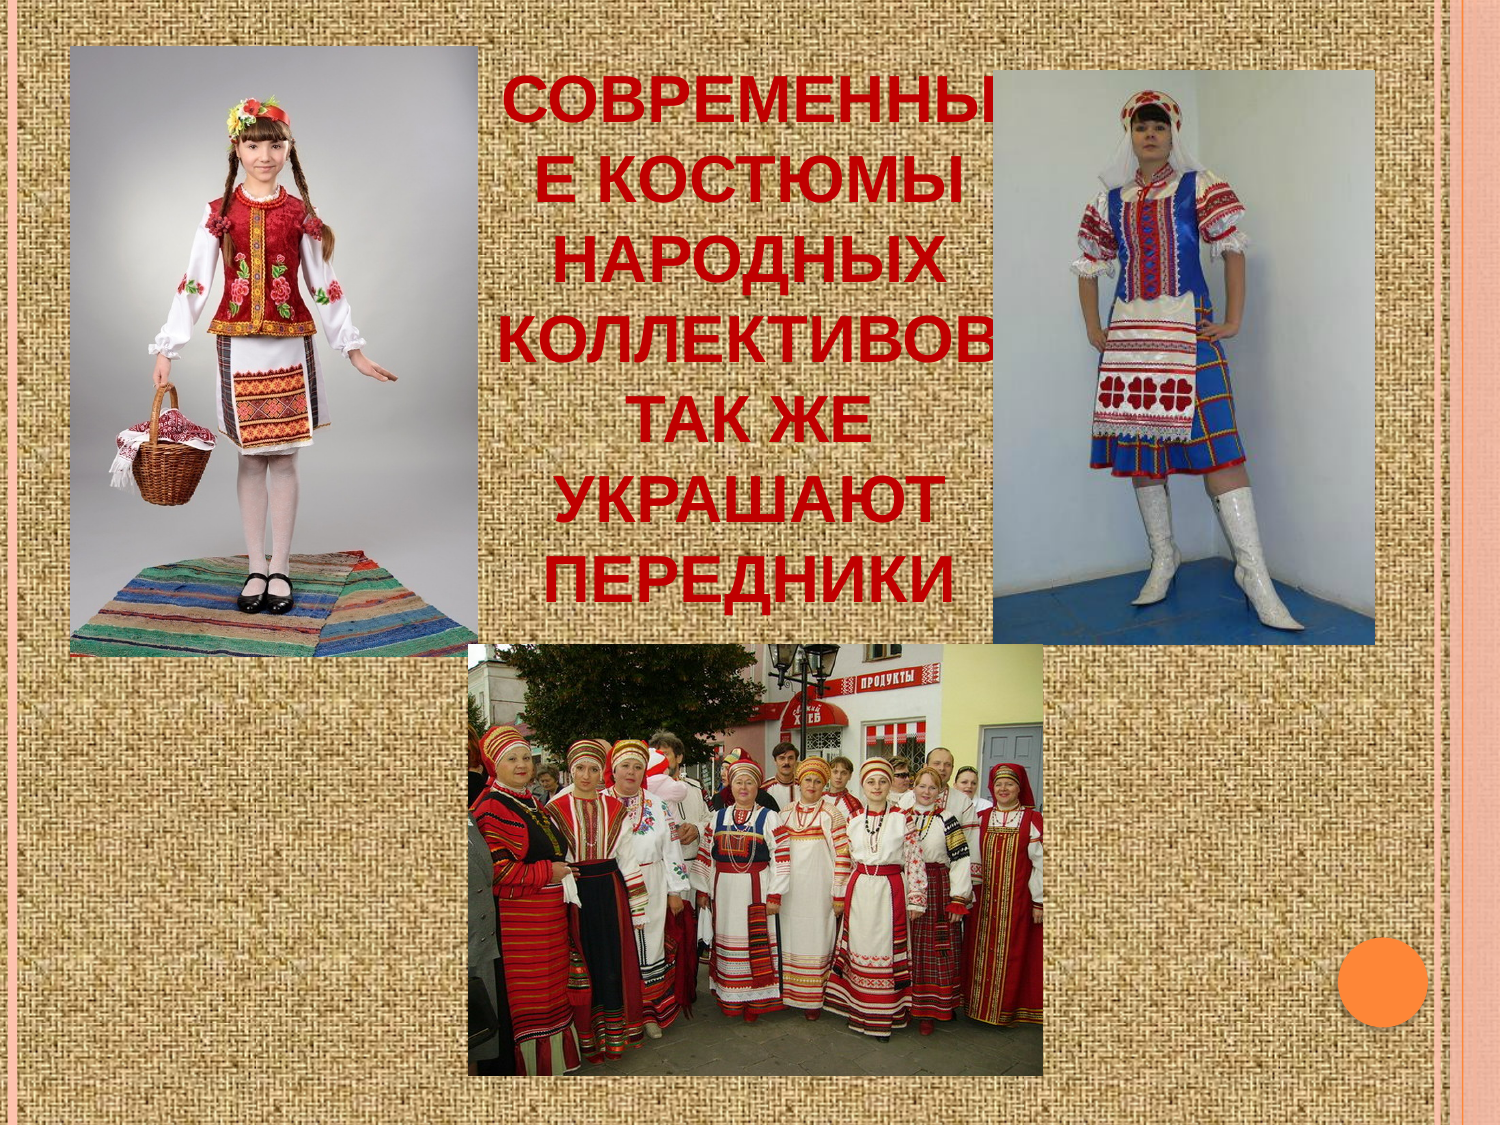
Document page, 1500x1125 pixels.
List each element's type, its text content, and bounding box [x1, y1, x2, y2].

picture [0, 0, 7, 1125]
picture [18, 0, 1434, 1125]
picture [1441, 0, 1449, 1125]
title Современные костюмы народных коллективов так же украшают передники [480, 0, 1020, 623]
